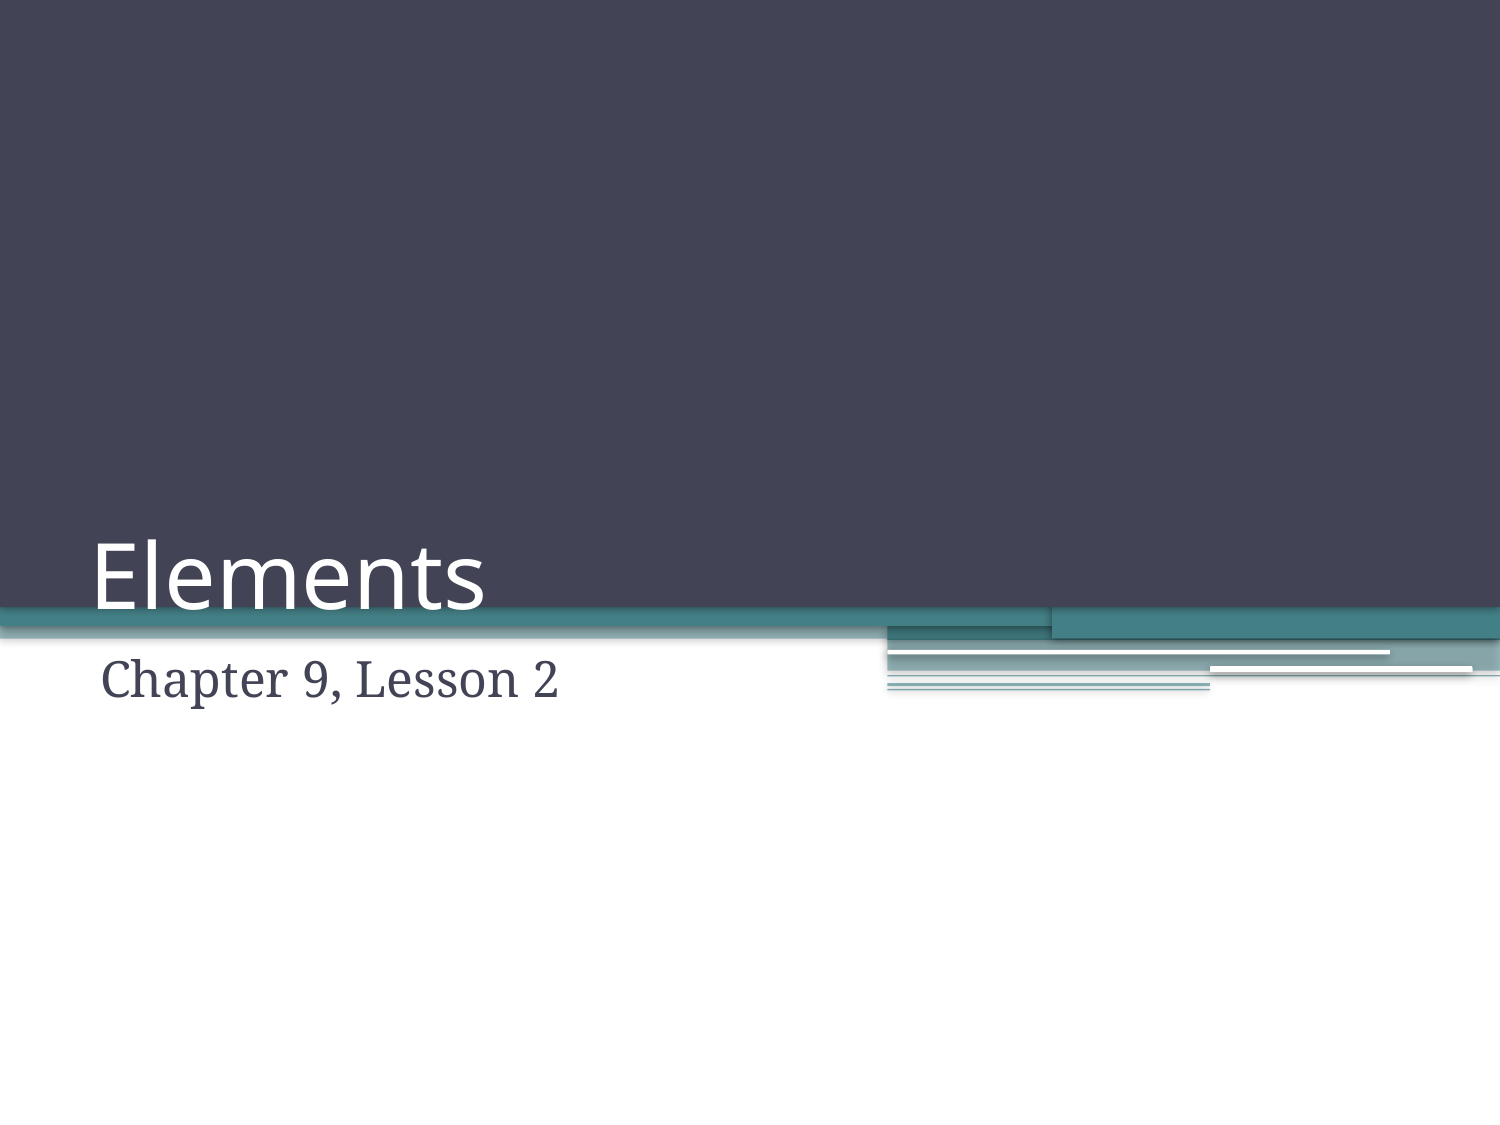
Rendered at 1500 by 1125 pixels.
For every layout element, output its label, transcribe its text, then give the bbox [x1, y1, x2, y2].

title Elements [75, 394, 1463, 636]
subtitle Chapter 9, Lesson 2 [75, 639, 888, 928]
